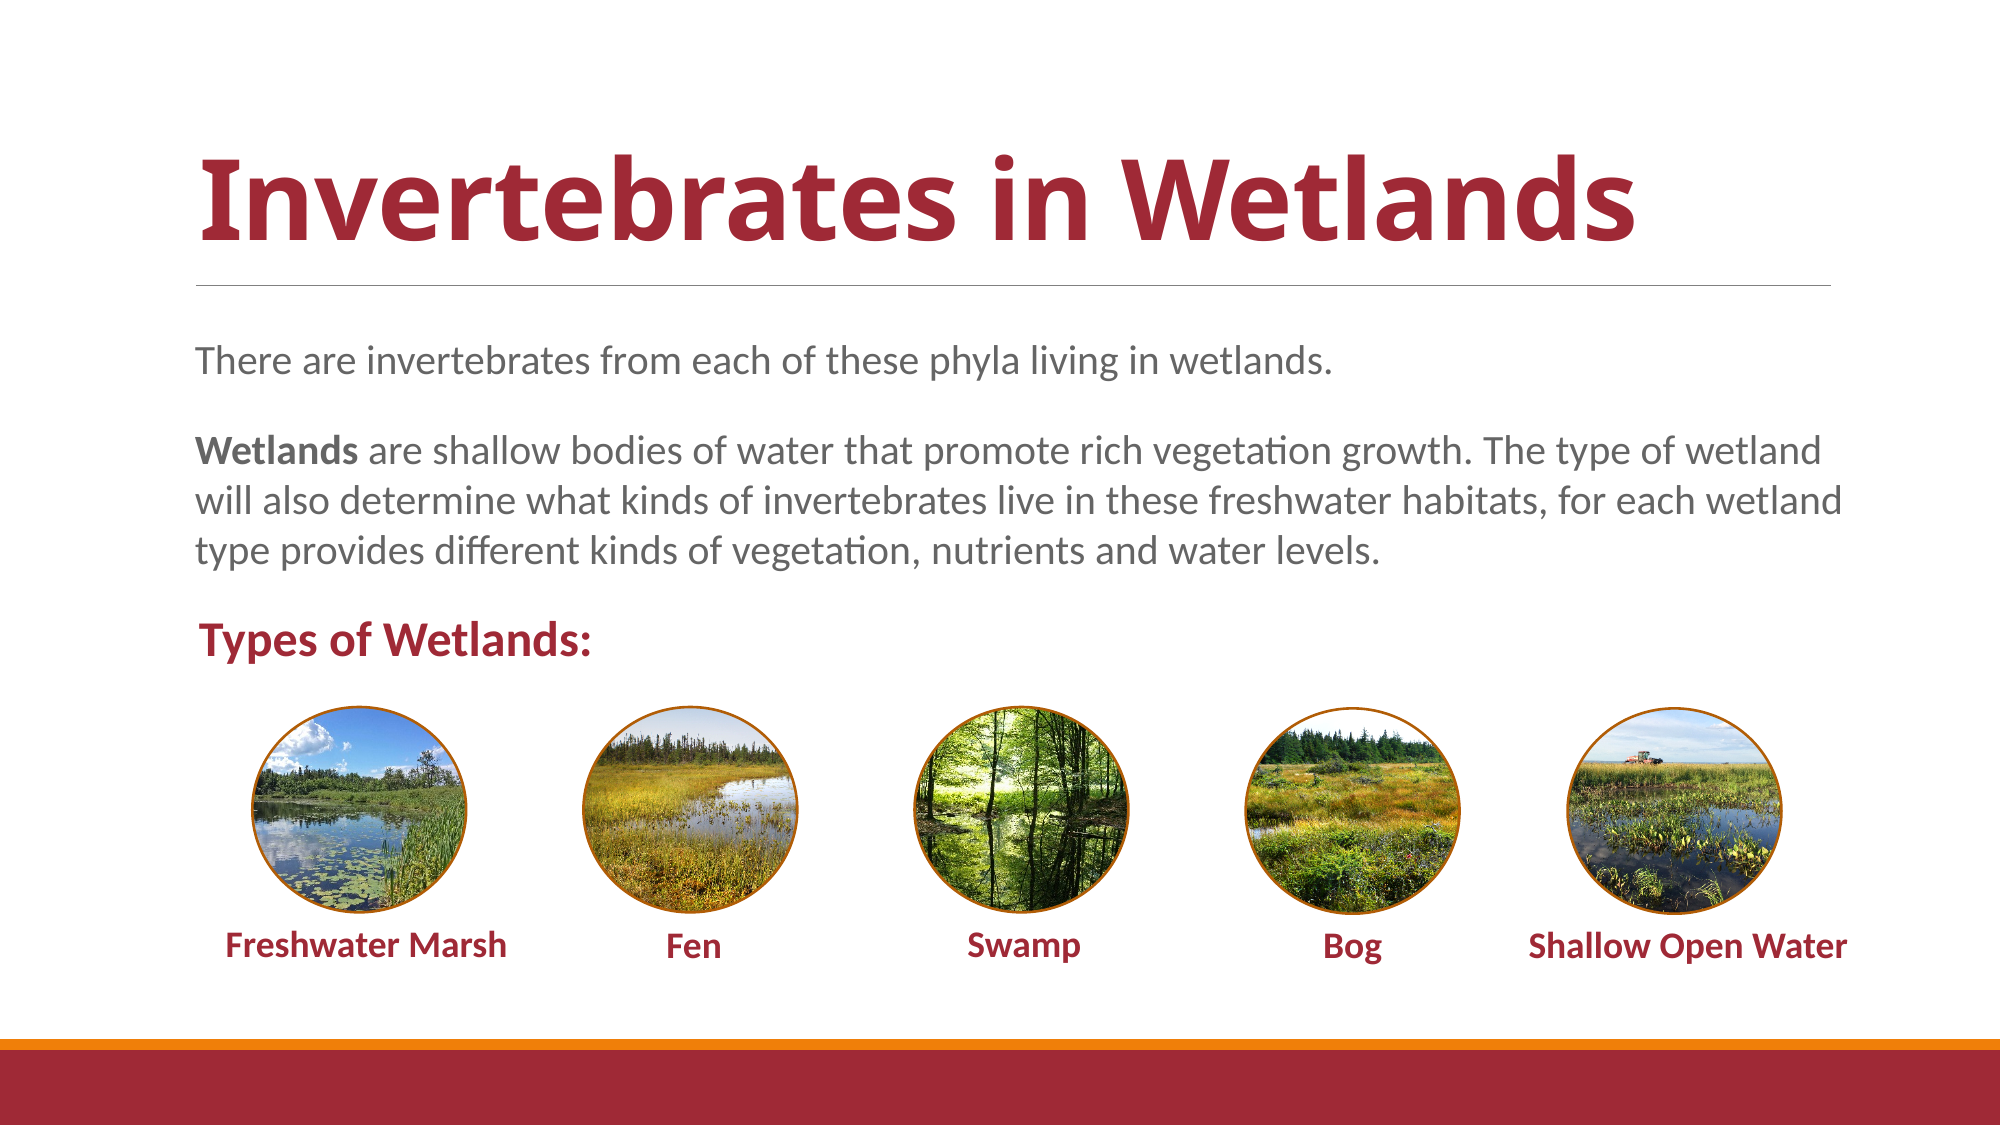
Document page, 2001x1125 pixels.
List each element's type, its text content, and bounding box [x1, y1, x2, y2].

text_box Wetlands are shallow bodies of water that promote rich vegetation growth. The type of wetland will also determine what kinds of invertebrates live in these freshwater habitats, for each wetland type provides different kinds of vegetation, nutrients and water levels. [179, 415, 1861, 640]
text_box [913, 706, 1129, 974]
text_box There are invertebrates from each of these phyla living in wetlands. [179, 325, 2000, 441]
text_box [1566, 707, 1783, 915]
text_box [210, 706, 535, 974]
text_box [1245, 707, 1461, 975]
text_box Types of Wetlands: [184, 598, 727, 674]
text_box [582, 706, 798, 975]
text_box Shallow Open Water [1513, 914, 1864, 974]
title Invertebrates in Wetlands [184, 167, 1835, 325]
